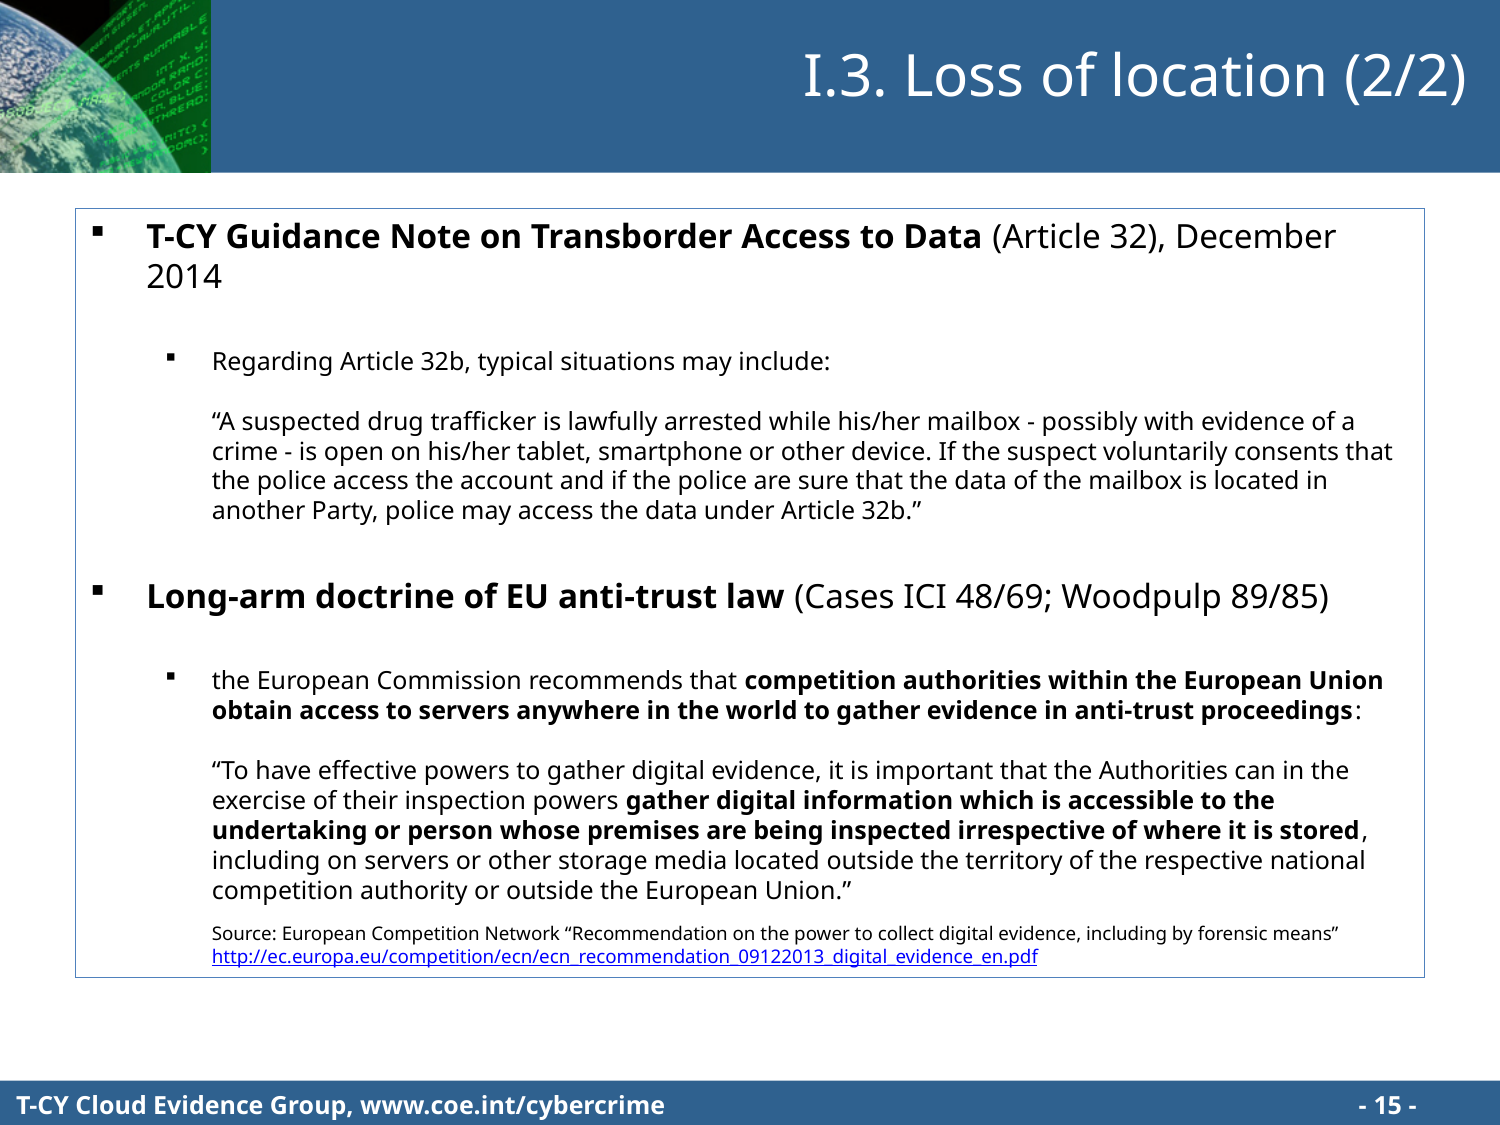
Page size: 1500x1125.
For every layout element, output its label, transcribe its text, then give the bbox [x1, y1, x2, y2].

picture [0, 0, 212, 173]
list T-CY Guidance Note on Transborder Access to Data (Article 32), December 2014 Regarding Article 32b, typical situations may include: “A suspected drug trafficker is lawfully arrested while his/her mailbox - possibly with evidence of a crime - is open on his/her tablet, smartphone or other device. If the suspect voluntarily consents that the police access the account and if the police are sure that the data of the mailbox is located in another Party, police may access the data under Article 32b.” Long-arm doctrine of EU anti-trust law (Cases ICI 48/69; Woodpulp 89/85) the European Commission recommends that competition authorities within the European Union obtain access to servers anywhere in the world to gather evidence in anti-trust proceedings: “To have effective powers to gather digital evidence, it is important that the Authorities can in the exercise of their inspection powers gather digital information which is accessible to the undertaking or person whose premises are being inspected irrespective of where it is stored, including on servers or other storage media located outside the territory of the respective national competition authority or outside the European Union.” Source: European Competition Network “Recommendation on the power to collect digital evidence, including by forensic means” http://ec.europa.eu/competition/ecn/ecn_recommendation_09122013_digital_evidence_en.pdf [75, 208, 1425, 978]
text_box I.3. Loss of location (2/2) [230, 31, 1483, 116]
text_box T-CY Cloud Evidence Group, www.coe.int/cybercrime - 15 - [1, 1082, 1500, 1125]
text_box [0, 1079, 1500, 1125]
text_box [214, 0, 1500, 175]
